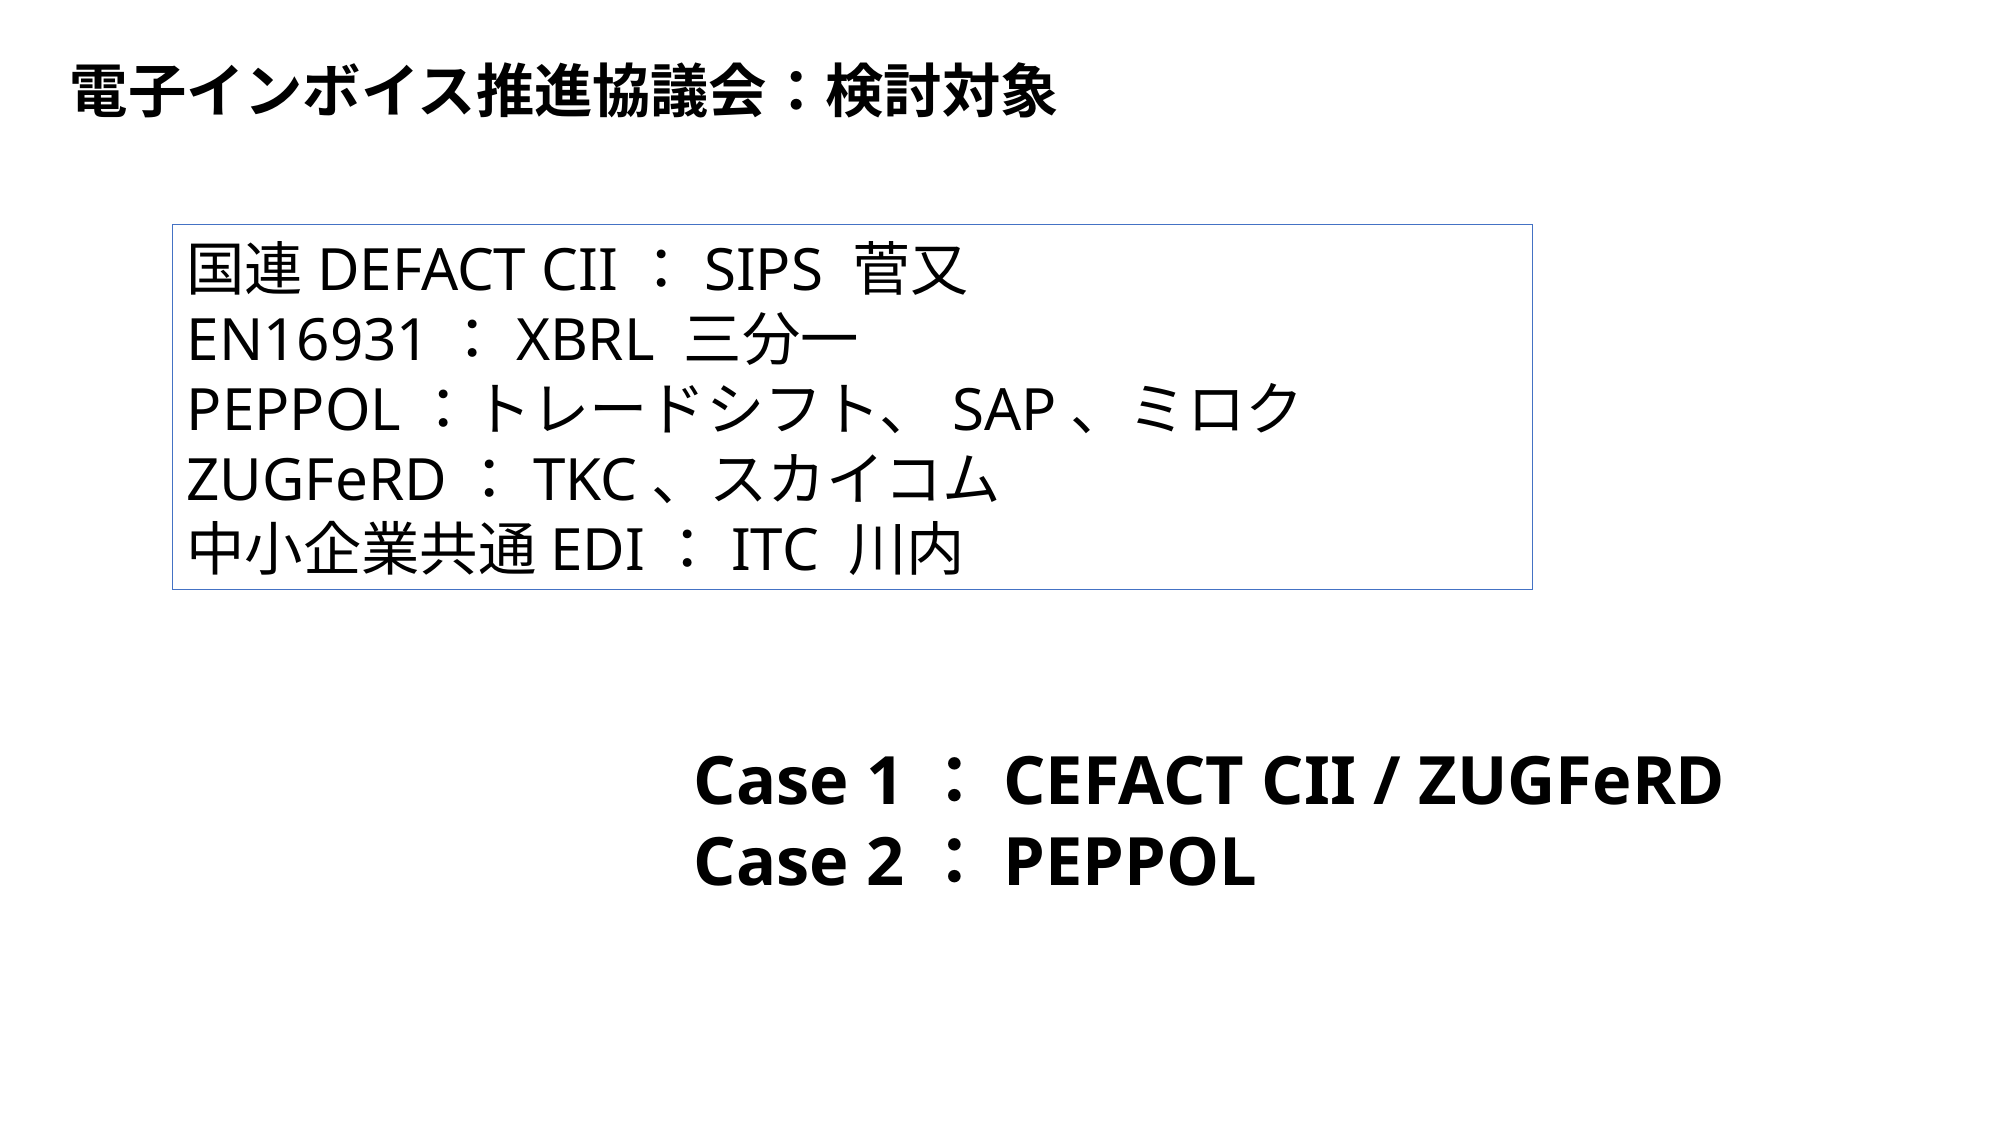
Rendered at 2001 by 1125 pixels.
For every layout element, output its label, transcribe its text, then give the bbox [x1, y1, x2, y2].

text_box 電子インボイス推進協議会：検討対象 [55, 46, 1295, 132]
text_box Case 1：CEFACT CII / ZUGFeRD Case 2：PEPPOL [679, 730, 1874, 906]
text_box 国連DEFACT CII：SIPS 菅又 EN16931：XBRL 三分一 PEPPOL：トレードシフト、SAP、ミロク ZUGFeRD：TKC、スカイコム 中小企業共通EDI：ITC 川内 [172, 224, 1533, 590]
